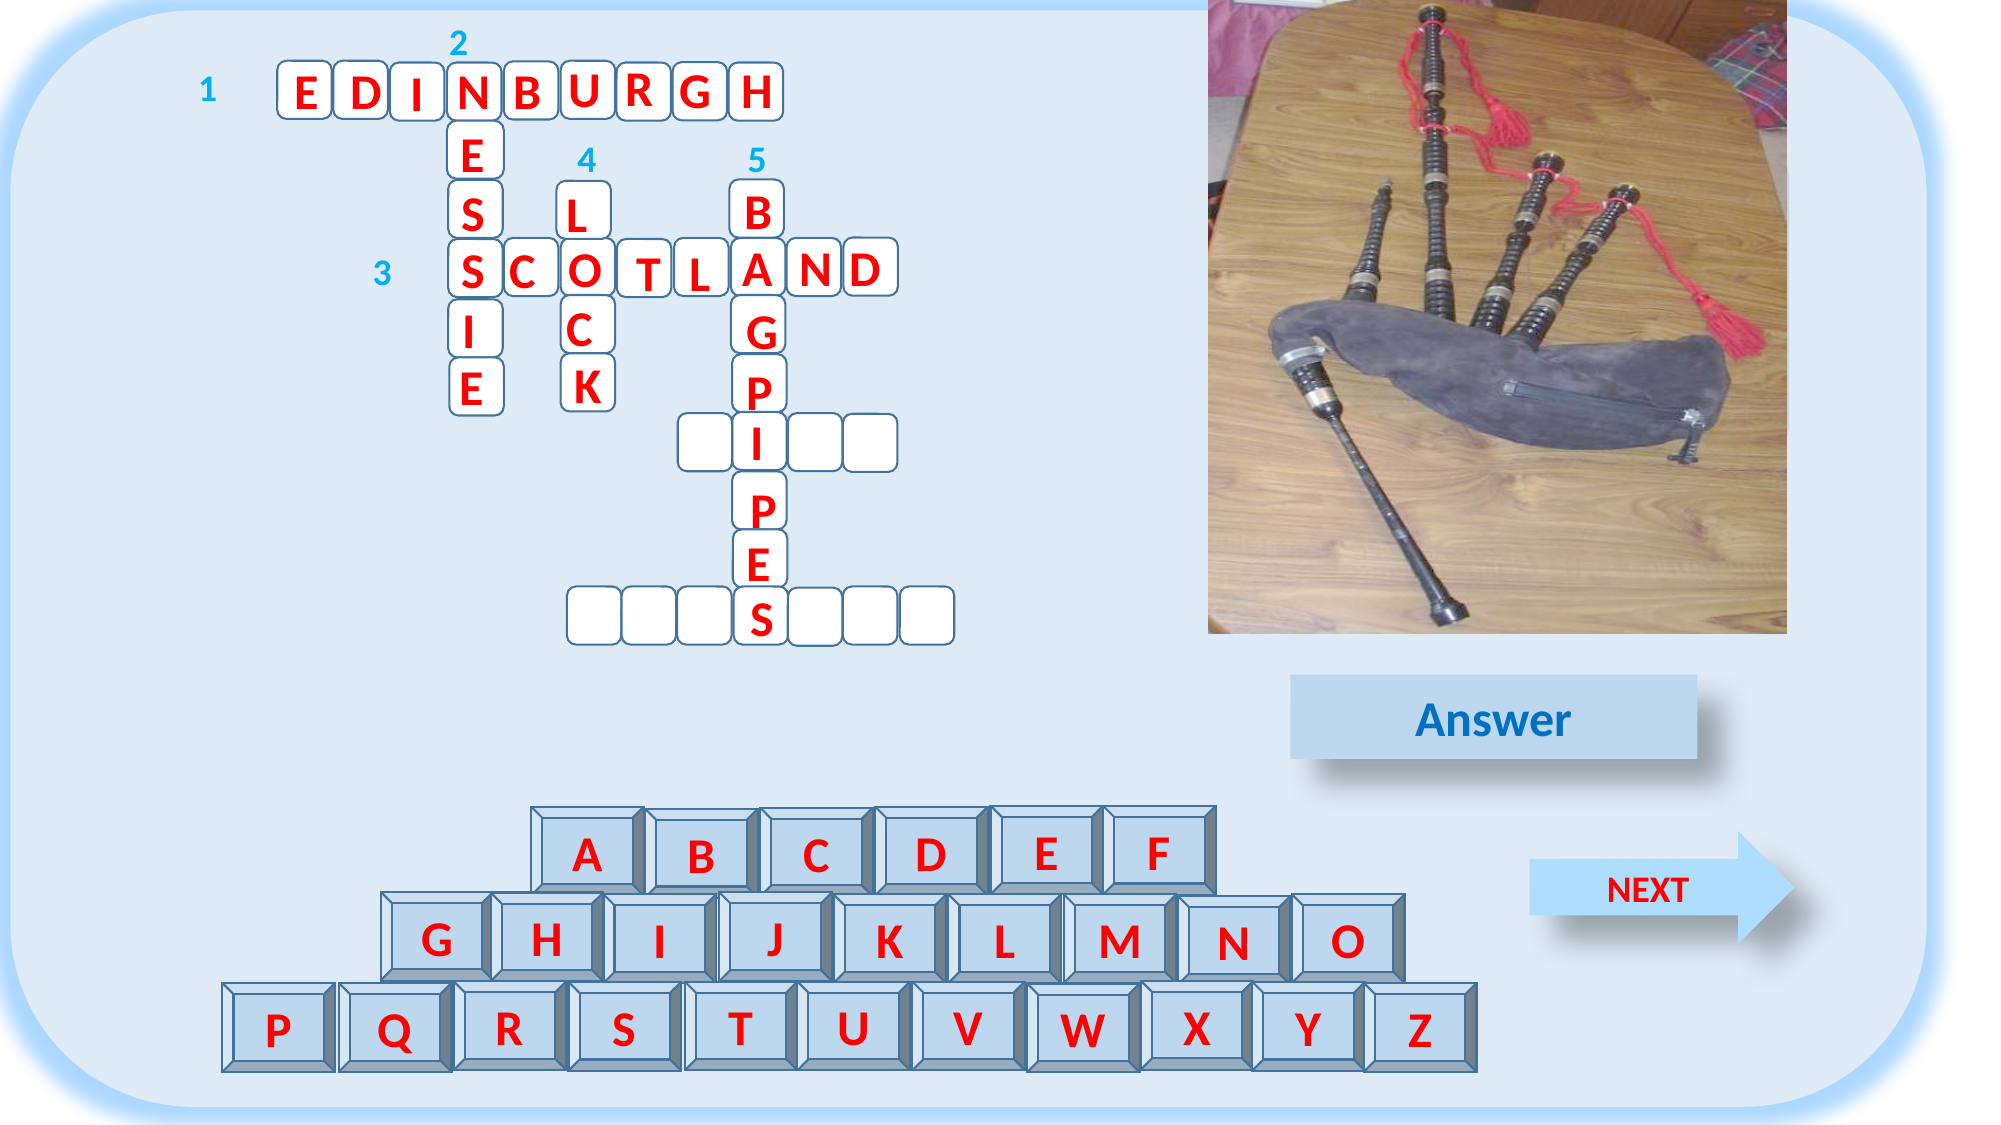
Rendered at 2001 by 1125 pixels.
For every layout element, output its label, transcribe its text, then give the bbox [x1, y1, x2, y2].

text_box T [636, 233, 644, 309]
text_box [733, 585, 750, 646]
text_box [620, 585, 677, 646]
text_box T [684, 980, 797, 1072]
text_box [502, 237, 509, 297]
text_box Y [1251, 981, 1366, 1072]
text_box G [379, 891, 490, 982]
text_box [729, 238, 742, 295]
text_box E [276, 59, 333, 120]
text_box H [489, 891, 604, 981]
text_box [445, 127, 460, 179]
text_box D [332, 59, 389, 120]
text_box [676, 412, 734, 473]
text_box [1104, 810, 1113, 891]
text_box What is a famous Scottish instrument? [1787, 161, 1791, 441]
text_box R [764, 809, 868, 818]
text_box K [574, 345, 583, 421]
text_box [559, 353, 574, 413]
text_box I [750, 402, 759, 478]
text_box E [746, 524, 755, 599]
text_box N [443, 51, 506, 127]
text_box J [718, 891, 833, 981]
text_box 2 [436, 10, 464, 71]
text_box D [874, 805, 989, 893]
text_box S [879, 808, 983, 817]
text_box L [947, 893, 1062, 982]
text_box [917, 983, 1020, 992]
text_box P [535, 808, 639, 817]
text_box I [602, 893, 717, 981]
text_box R [610, 49, 669, 124]
text_box [1145, 982, 1249, 991]
text_box E [989, 804, 1103, 893]
text_box 1 [166, 56, 261, 117]
text_box [447, 178, 461, 238]
text_box [382, 896, 391, 976]
text_box B [499, 52, 557, 128]
text_box [952, 895, 1057, 904]
text_box [898, 585, 956, 646]
text_box A [742, 229, 750, 304]
text_box [837, 895, 943, 904]
text_box [1256, 983, 1361, 992]
text_box 3 [357, 240, 436, 300]
text_box [676, 585, 733, 646]
text_box [731, 470, 750, 530]
text_box [607, 895, 712, 904]
text_box [1067, 895, 1173, 904]
text_box [532, 810, 541, 891]
text_box [457, 982, 563, 991]
text_box [343, 984, 447, 993]
text_box H [726, 50, 789, 126]
text_box [565, 585, 621, 646]
text_box L [689, 233, 697, 309]
text_box [447, 298, 462, 358]
text_box [559, 294, 566, 353]
text_box E [460, 114, 469, 190]
text_box V [385, 893, 489, 902]
text_box [555, 184, 566, 240]
text_box T [995, 807, 1099, 816]
text_box C [566, 288, 574, 364]
text_box R [452, 980, 567, 1071]
text_box S [461, 173, 469, 231]
text_box K [832, 893, 947, 981]
text_box [750, 238, 786, 295]
text_box [785, 236, 799, 298]
text_box [9, 9, 1928, 1108]
text_box U [553, 50, 617, 125]
text_box S [461, 231, 469, 307]
text_box [573, 983, 677, 992]
text_box [761, 811, 770, 891]
text_box [1368, 984, 1473, 993]
text_box I [462, 291, 471, 366]
text_box [577, 237, 616, 295]
text_box [732, 410, 750, 471]
text_box [755, 528, 789, 586]
text_box [469, 178, 504, 238]
text_box [469, 127, 505, 179]
text_box B [644, 808, 759, 893]
text_box [807, 236, 842, 298]
text_box P [746, 367, 754, 429]
text_box [1032, 985, 1135, 994]
text_box P [221, 982, 336, 1073]
text_box V [911, 980, 1026, 1072]
text_box Z [1363, 982, 1478, 1073]
text_box G [746, 292, 754, 367]
text_box D [849, 228, 858, 304]
text_box B [744, 188, 752, 247]
text_box [723, 893, 828, 902]
text_box [786, 586, 843, 647]
text_box [842, 237, 849, 296]
text_box P [750, 478, 758, 547]
text_box [471, 298, 504, 357]
text_box [574, 293, 617, 353]
text_box [644, 237, 673, 299]
text_box [574, 188, 612, 240]
text_box I [388, 61, 443, 122]
text_box [468, 356, 505, 417]
text_box A [530, 805, 645, 893]
text_box [583, 352, 617, 413]
text_box [858, 236, 899, 297]
text_box [729, 293, 746, 354]
text_box [754, 353, 788, 412]
text_box S [567, 981, 682, 1072]
text_box [646, 813, 655, 893]
text_box 5 [726, 127, 788, 188]
text_box Q [649, 810, 754, 819]
text_box NEXT [1528, 828, 1797, 947]
picture [1208, 0, 1787, 634]
text_box C [759, 806, 874, 893]
text_box O [1291, 893, 1406, 982]
text_box [731, 528, 746, 587]
text_box [841, 412, 899, 473]
text_box [689, 983, 793, 992]
text_box [226, 984, 331, 993]
text_box [559, 240, 568, 295]
text_box Q [338, 982, 453, 1073]
text_box [802, 983, 906, 992]
text_box [752, 188, 785, 239]
text_box 4 [557, 127, 617, 188]
text_box C [509, 231, 518, 307]
text_box [786, 411, 843, 473]
text_box Answer [1289, 674, 1698, 760]
text_box M [1063, 893, 1178, 982]
text_box O [568, 230, 577, 305]
text_box [673, 236, 689, 298]
text_box [697, 236, 730, 298]
text_box U [1107, 807, 1212, 816]
text_box X [1140, 980, 1254, 1071]
text_box [518, 236, 559, 298]
text_box E [459, 348, 468, 423]
text_box [448, 356, 459, 417]
text_box [876, 810, 885, 892]
text_box N [799, 229, 807, 304]
text_box W [1026, 982, 1141, 1073]
text_box [731, 353, 746, 412]
text_box F [1102, 805, 1217, 895]
text_box [495, 894, 599, 903]
text_box L [566, 174, 574, 250]
text_box [841, 585, 899, 646]
text_box [1182, 897, 1286, 906]
text_box U [796, 980, 911, 1072]
text_box [758, 470, 788, 529]
text_box [1296, 895, 1401, 904]
text_box [754, 293, 787, 353]
text_box [992, 810, 1001, 890]
text_box [447, 237, 461, 298]
text_box [759, 410, 787, 471]
text_box G [665, 51, 726, 126]
text_box [758, 585, 788, 646]
text_box [615, 237, 636, 299]
text_box N [1177, 895, 1291, 981]
text_box [469, 237, 503, 298]
text_box [728, 188, 744, 239]
text_box S [750, 579, 758, 654]
